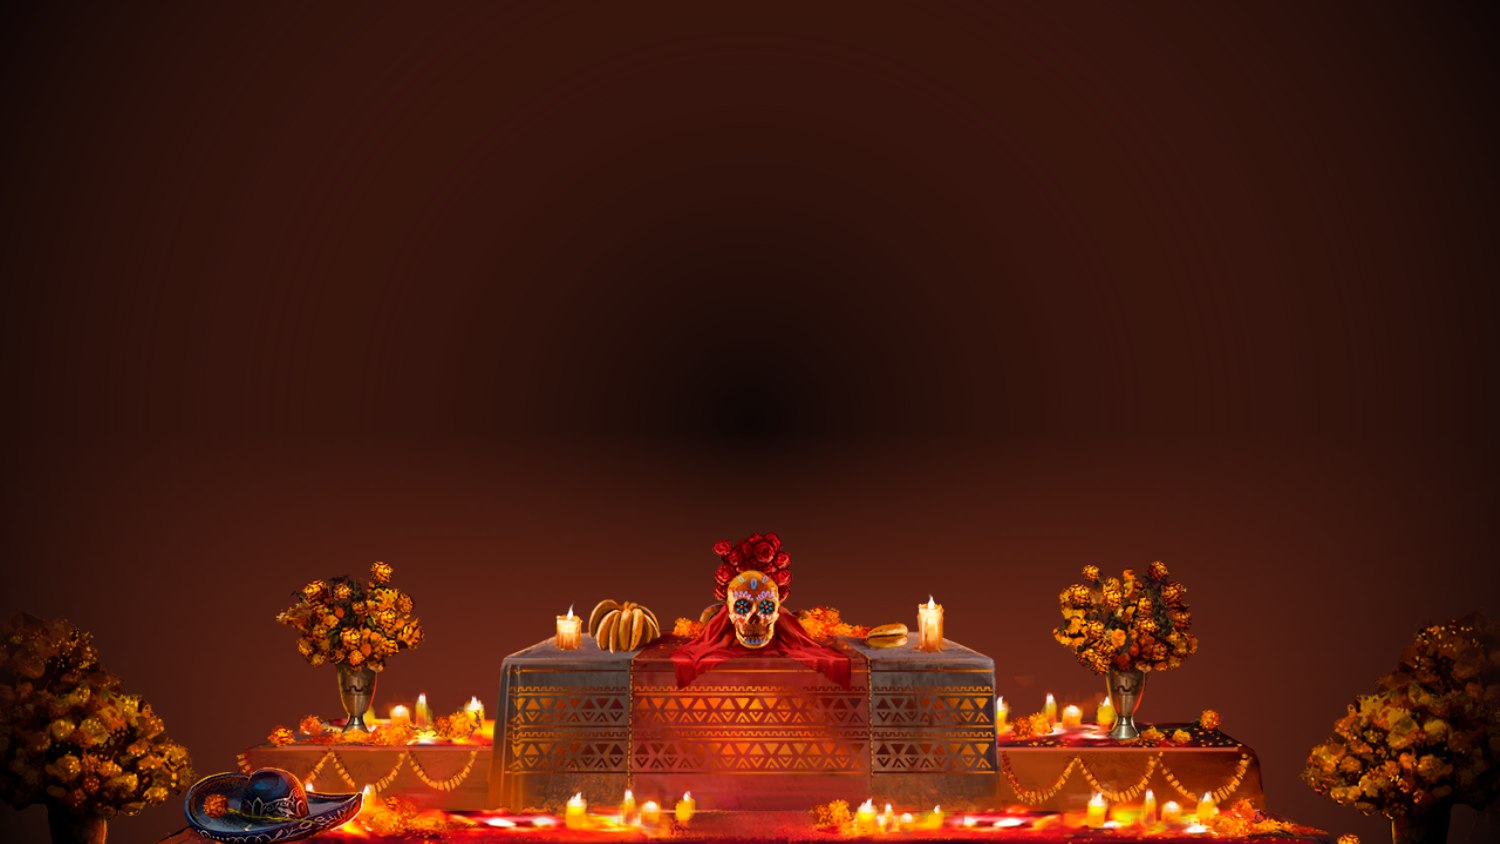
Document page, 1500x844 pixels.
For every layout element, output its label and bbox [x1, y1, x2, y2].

picture [0, 524, 1500, 844]
